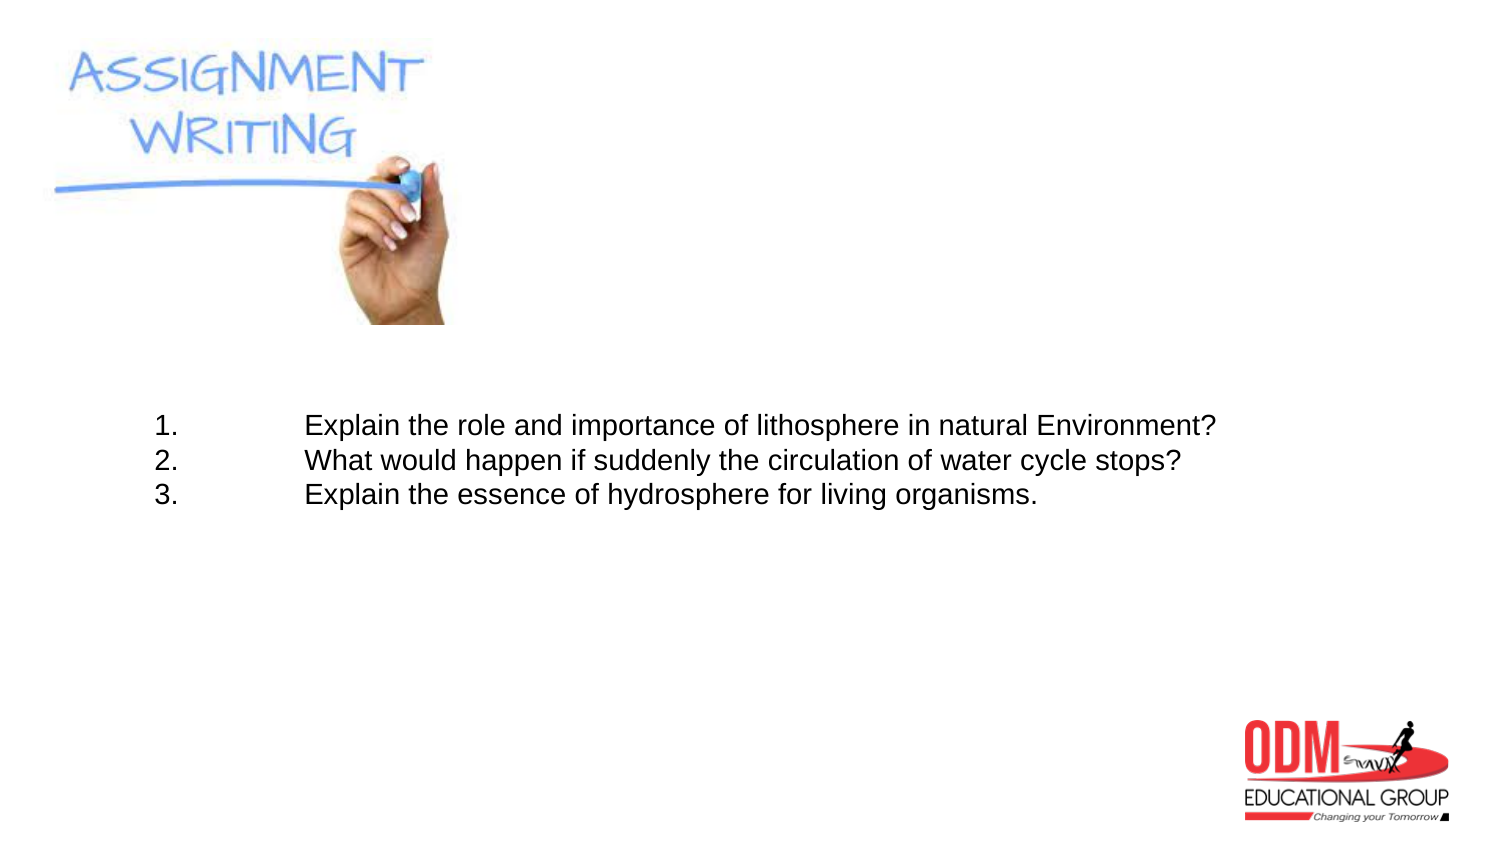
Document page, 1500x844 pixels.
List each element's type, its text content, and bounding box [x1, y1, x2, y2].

picture [1245, 719, 1450, 822]
text_box 1. Explain the role and importance of lithosphere in natural Environment? 2. What would happen if suddenly the circulation of water cycle stops? 3. Explain the essence of hydrosphere for living organisms. [139, 398, 1404, 518]
picture [31, 37, 462, 325]
